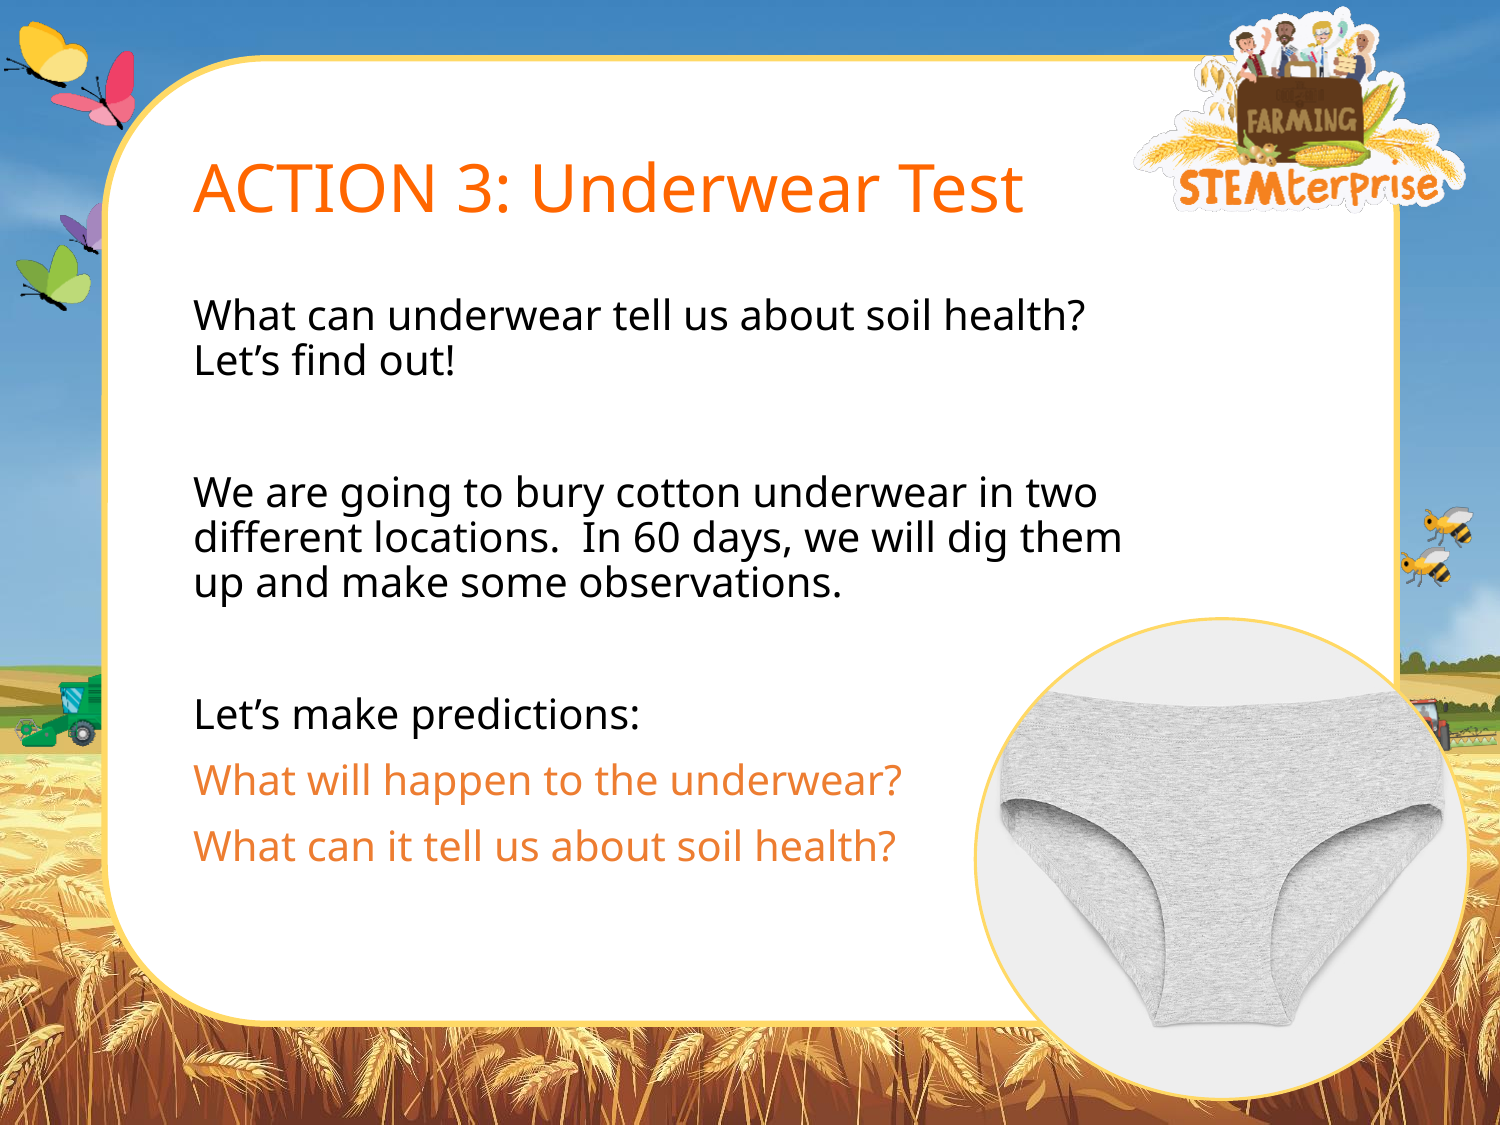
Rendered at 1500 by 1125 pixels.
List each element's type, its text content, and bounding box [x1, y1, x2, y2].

title ACTION 3: Underwear Test [178, 126, 1154, 255]
picture [0, 0, 1500, 1125]
list What can underwear tell us about soil health? Let’s find out! We are going to bury cotton underwear in two different locations. In 60 days, we will dig them up and make some observations. Let’s make predictions: What will happen to the underwear? What can it tell us about soil health? [178, 287, 1178, 1067]
